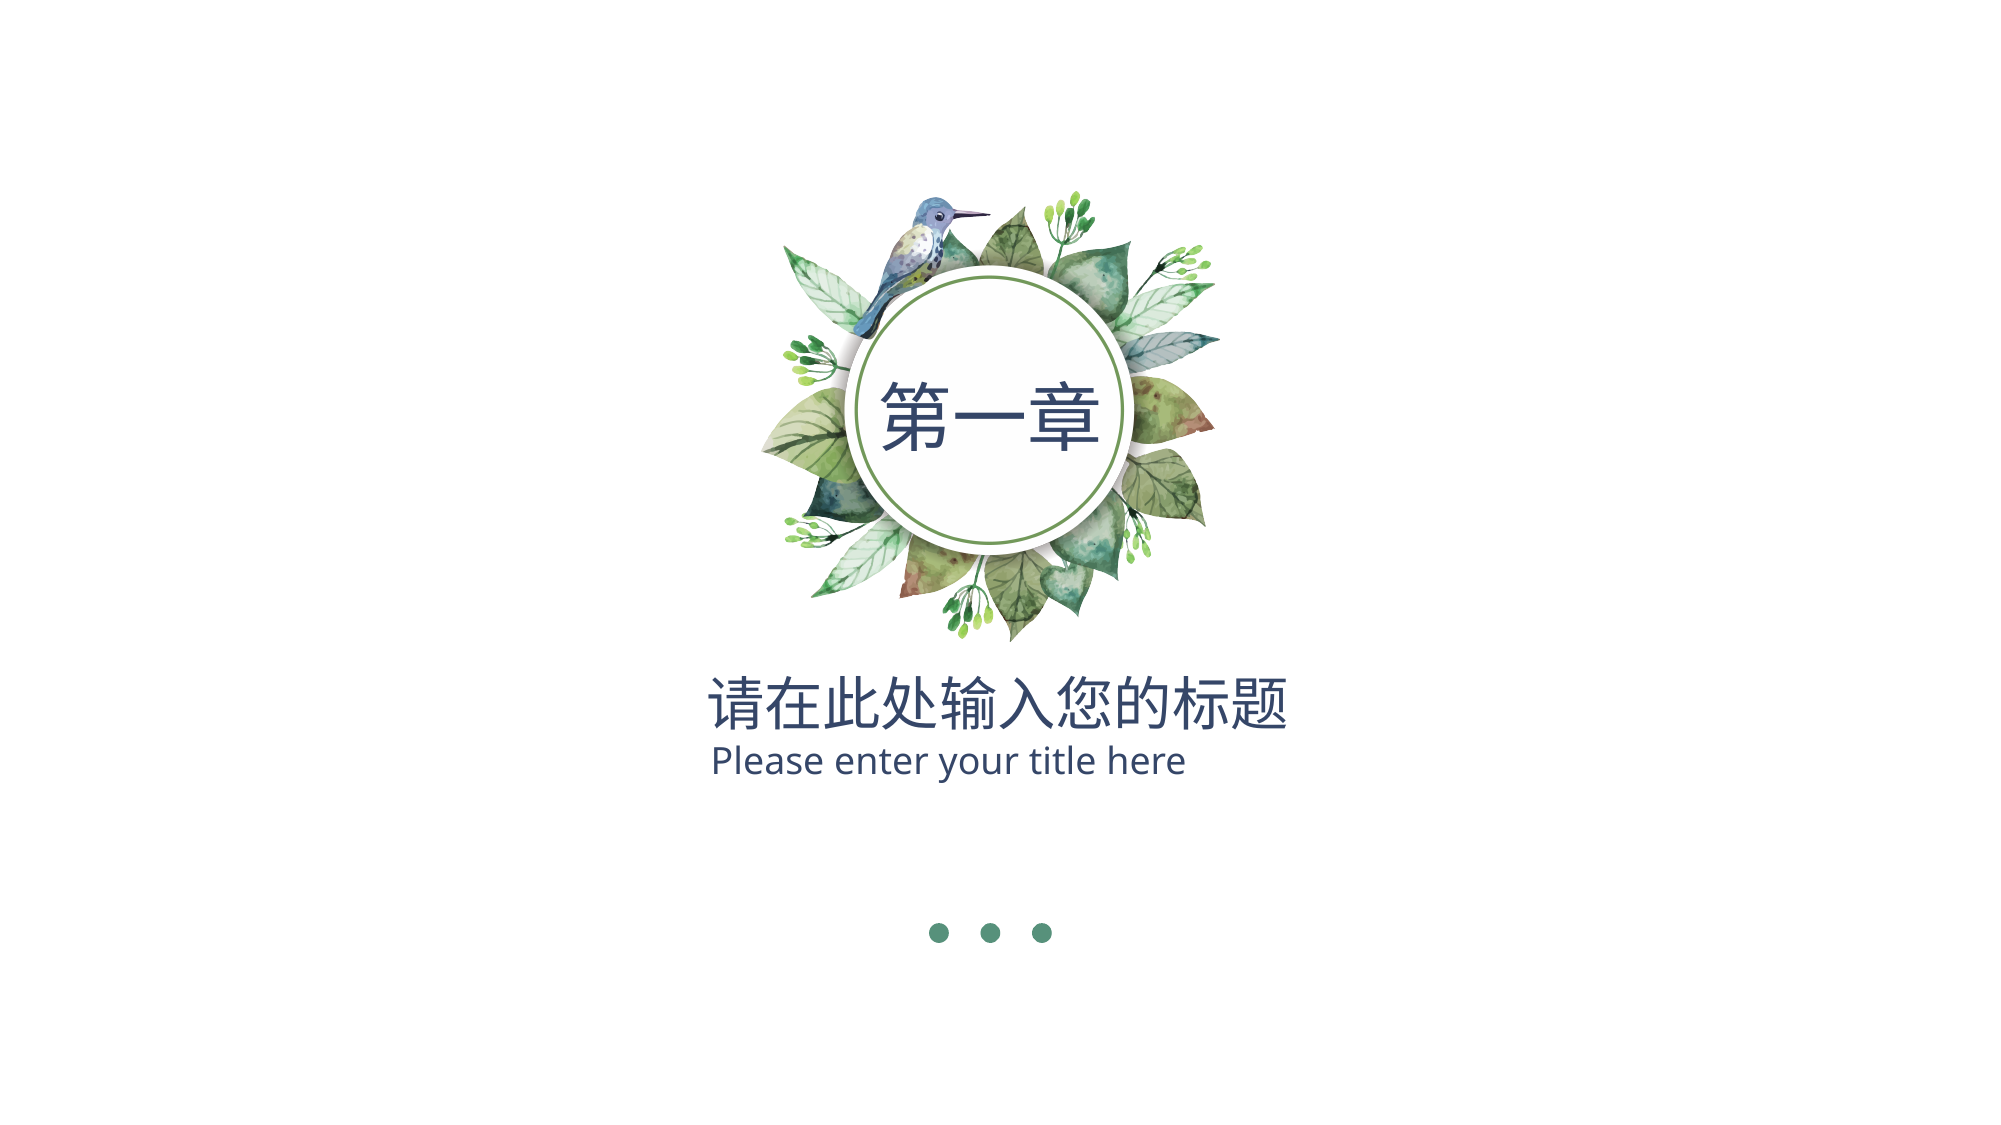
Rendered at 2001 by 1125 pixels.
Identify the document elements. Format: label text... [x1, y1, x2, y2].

text_box 请在此处输入您的标题 [691, 659, 1342, 744]
text_box [1030, 922, 1053, 944]
text_box [928, 922, 950, 944]
picture [761, 191, 1220, 642]
text_box [979, 922, 1002, 944]
text_box Please enter your title here [695, 729, 1299, 789]
